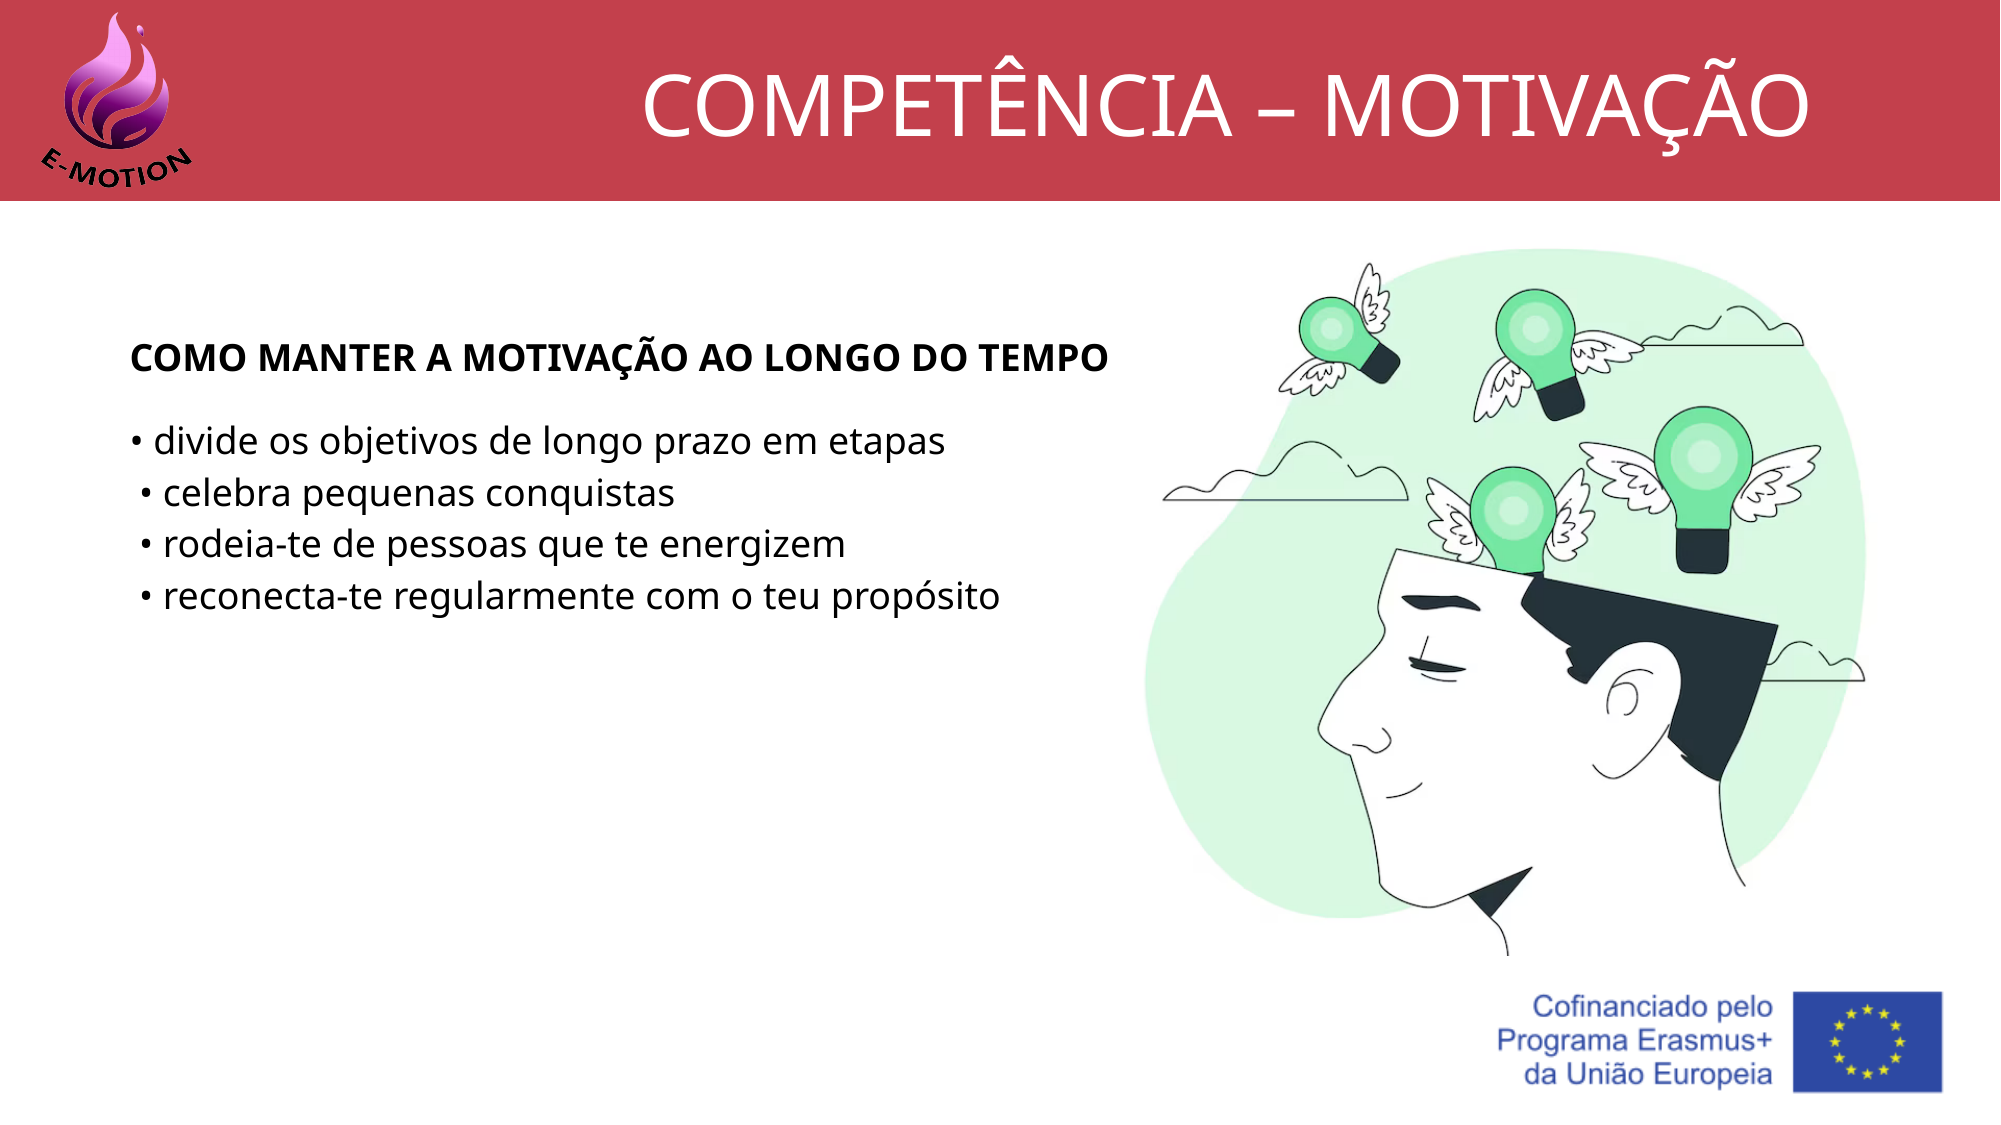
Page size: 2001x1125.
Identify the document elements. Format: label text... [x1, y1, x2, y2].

picture [1126, 221, 2000, 1125]
picture [0, 0, 253, 247]
text_box COMPETÊNCIA – MOTIVAÇÃO [257, 55, 1830, 192]
text_box COMO MANTER A MOTIVAÇÃO AO LONGO DO TEMPO • divide os objetivos de longo prazo em etapas • celebra pequenas conquistas • rodeia-te de pessoas que te energizem • reconecta-te regularmente com o teu propósito [114, 319, 1121, 701]
